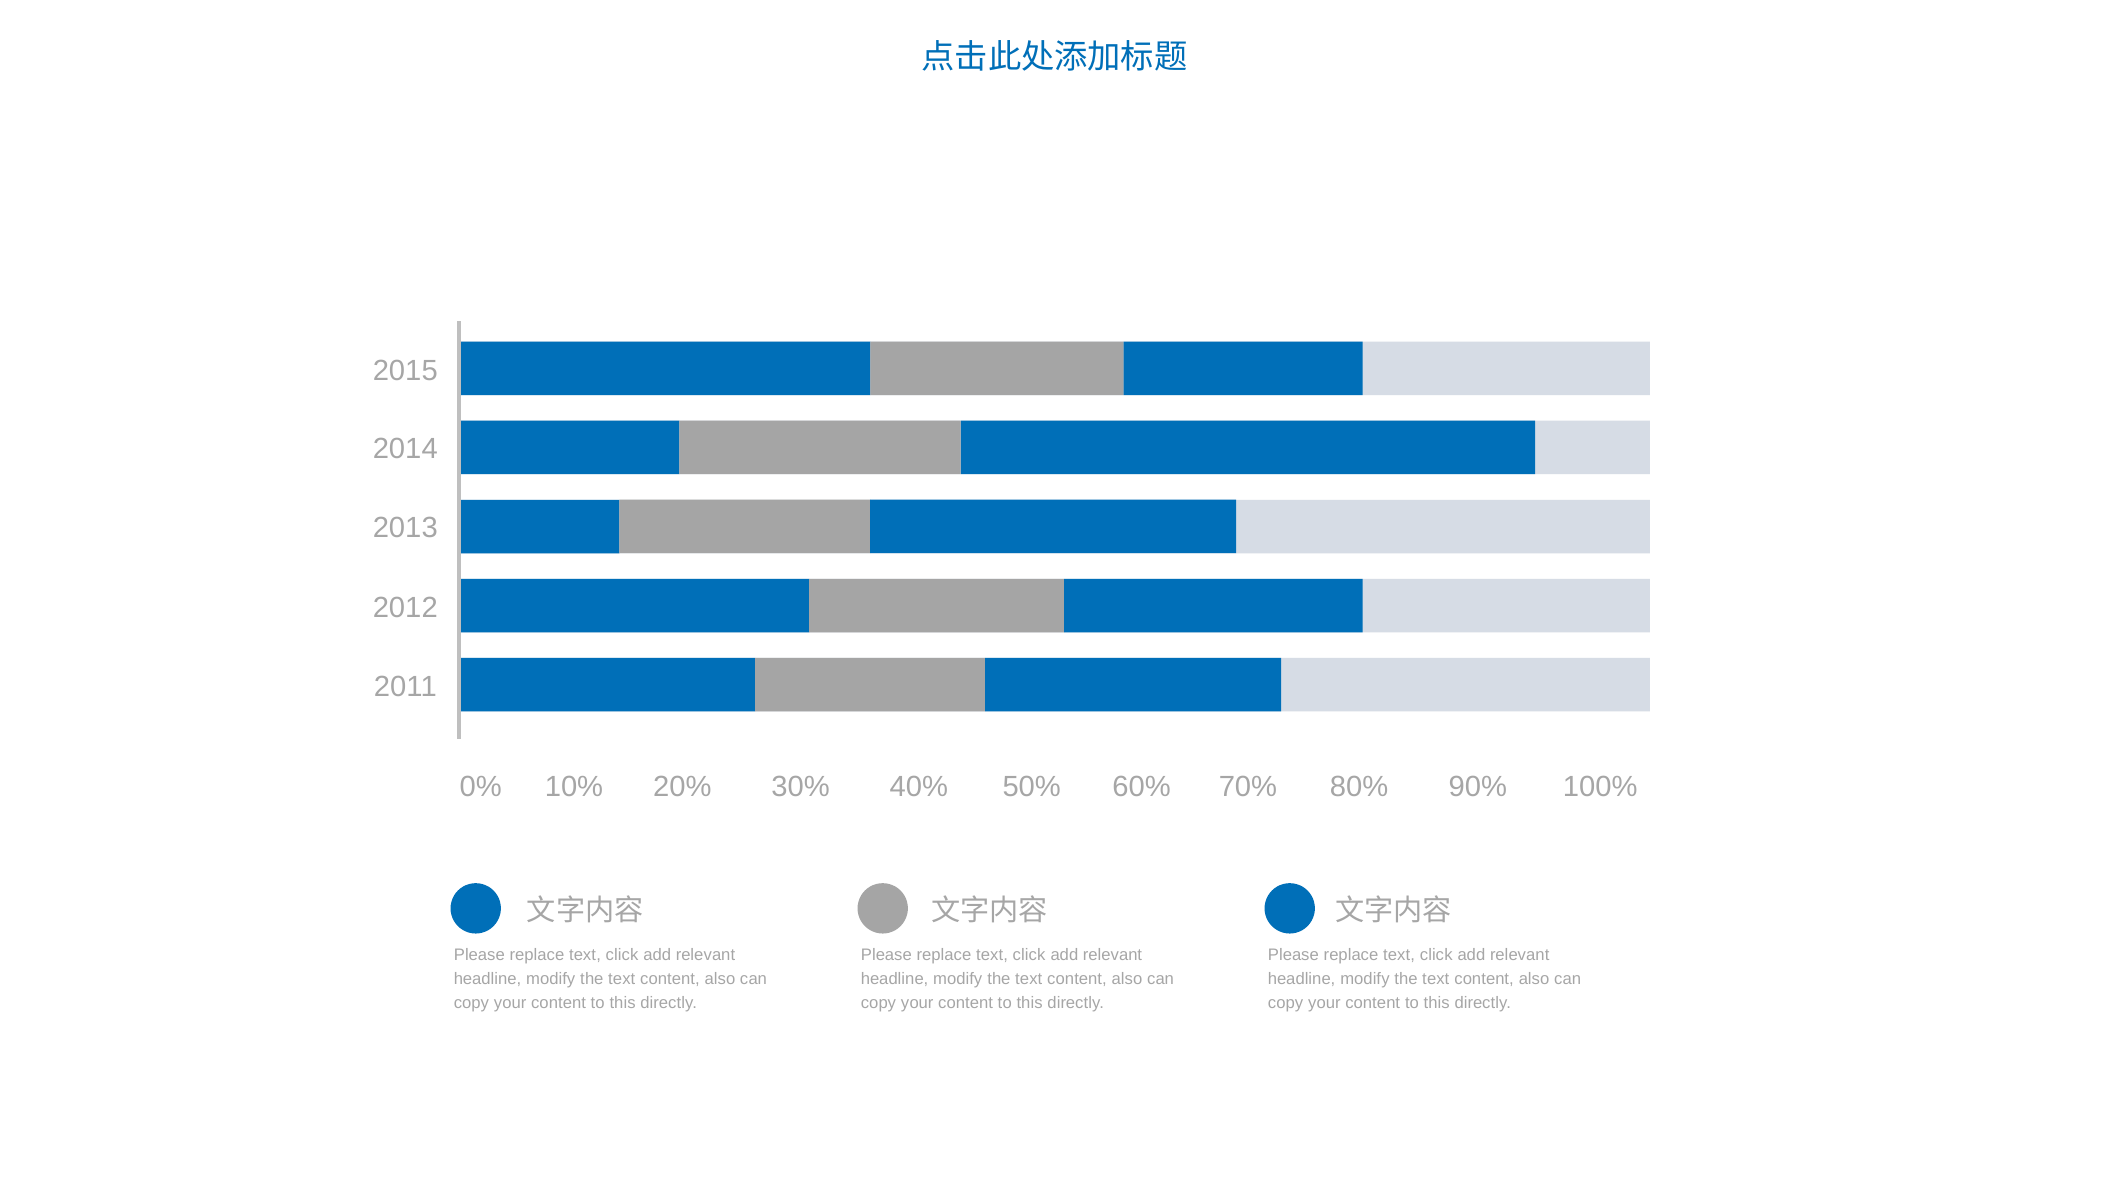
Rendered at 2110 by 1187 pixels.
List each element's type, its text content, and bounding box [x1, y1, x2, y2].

text_box 文字内容 [512, 876, 659, 932]
text_box [449, 882, 502, 932]
text_box [856, 882, 909, 932]
text_box Please replace text, click add relevant headline, modify the text content, also can copy your content to this directly. [846, 932, 1215, 1020]
text_box Please replace text, click add relevant headline, modify the text content, also can copy your content to this directly. [1253, 932, 1622, 1020]
text_box Please replace text, click add relevant headline, modify the text content, also can copy your content to this directly. [439, 932, 808, 1020]
text_box [1263, 882, 1316, 932]
text_box 点击此处添加标题 [899, 27, 1210, 86]
text_box 文字内容 [1320, 876, 1468, 932]
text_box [357, 321, 1654, 807]
text_box 文字内容 [916, 876, 1063, 932]
